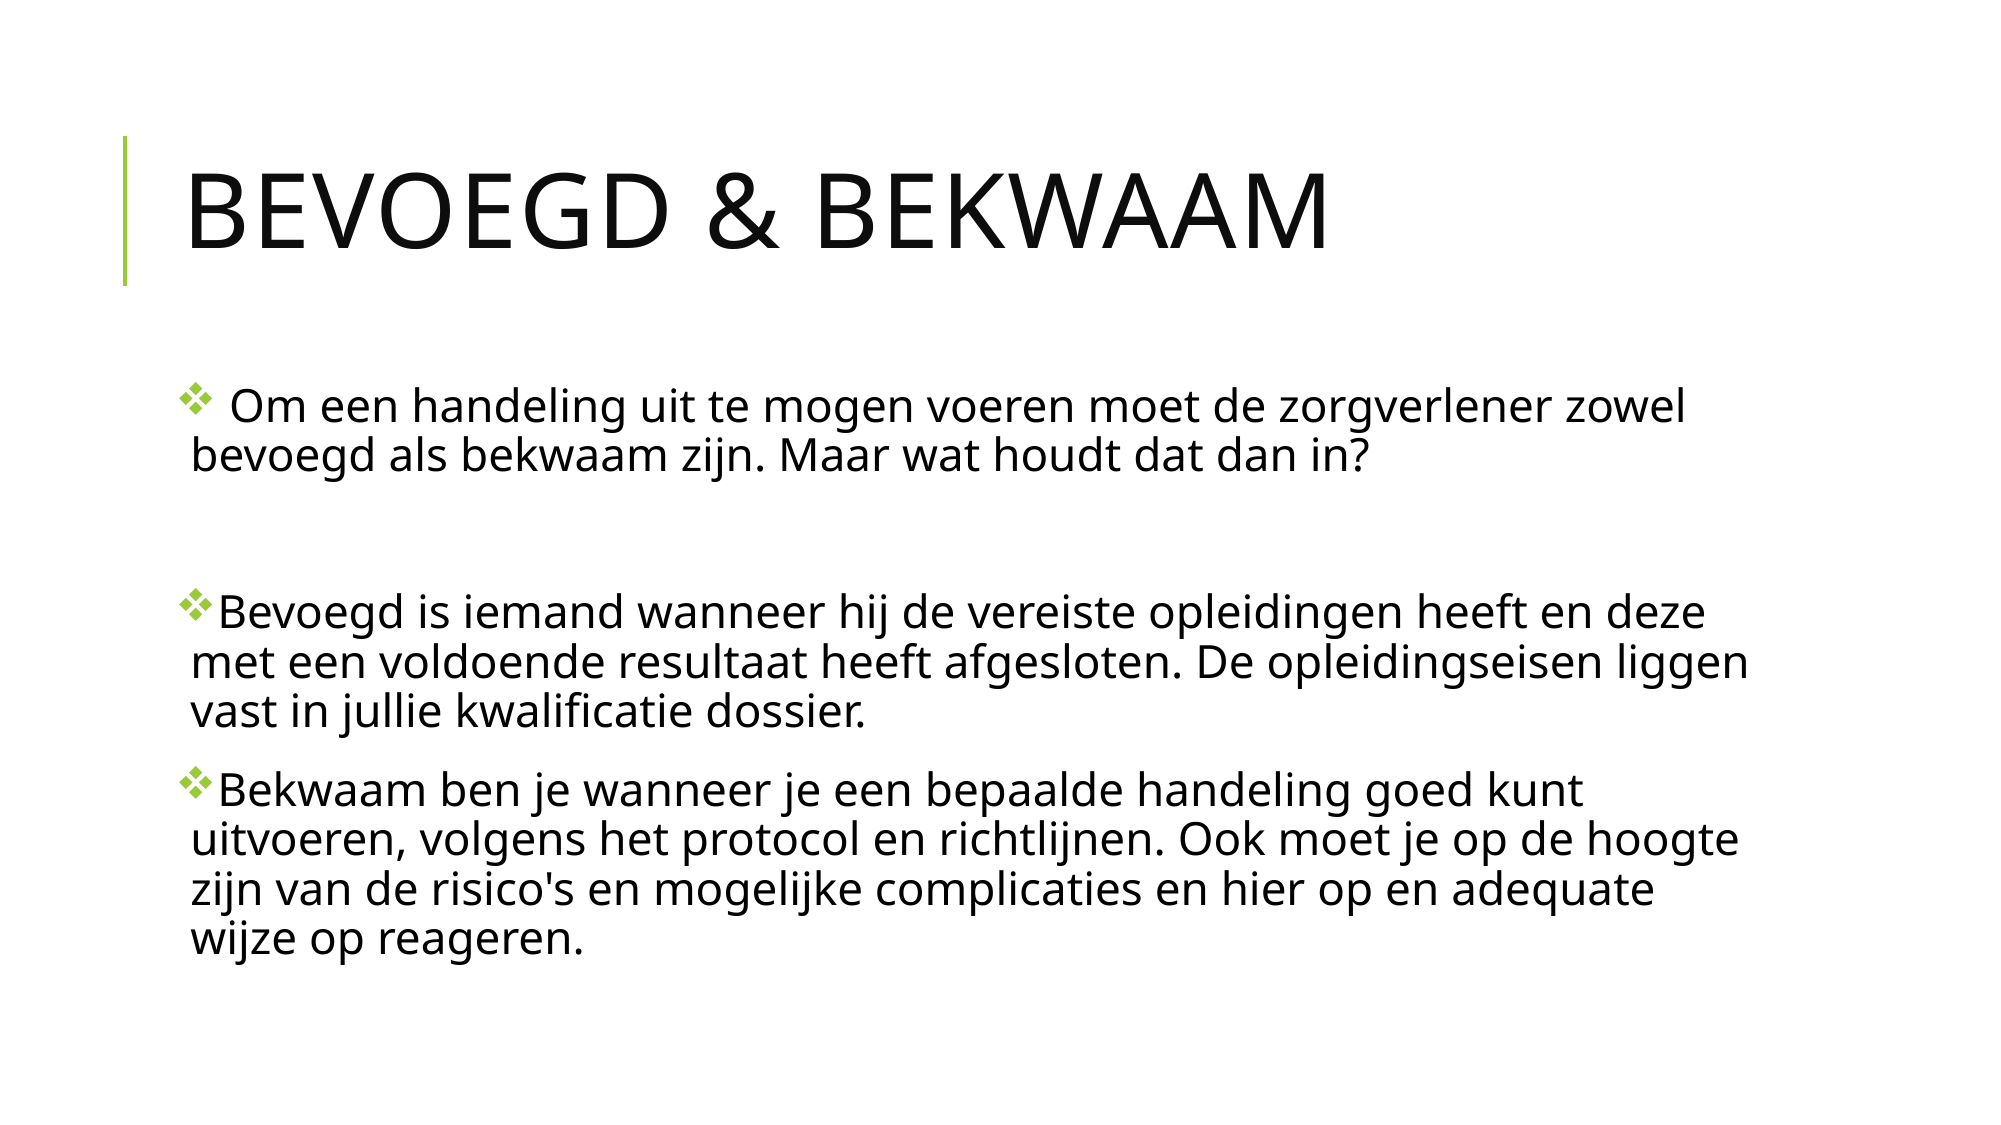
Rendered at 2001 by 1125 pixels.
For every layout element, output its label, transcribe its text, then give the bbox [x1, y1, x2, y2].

list Om een handeling uit te mogen voeren moet de zorgverlener zowel bevoegd als bekwaam zijn. Maar wat houdt dat dan in? Bevoegd is iemand wanneer hij de vereiste opleidingen heeft en deze met een voldoende resultaat heeft afgesloten. De opleidingseisen liggen vast in jullie kwalificatie dossier. Bekwaam ben je wanneer je een bepaalde handeling goed kunt uitvoeren, volgens het protocol en richtlijnen. Ook moet je op de hoogte zijn van de risico's en mogelijke complicaties en hier op en adequate wijze op reageren. [168, 375, 1763, 1035]
title Bevoegd & bekwaam [168, 96, 1763, 342]
